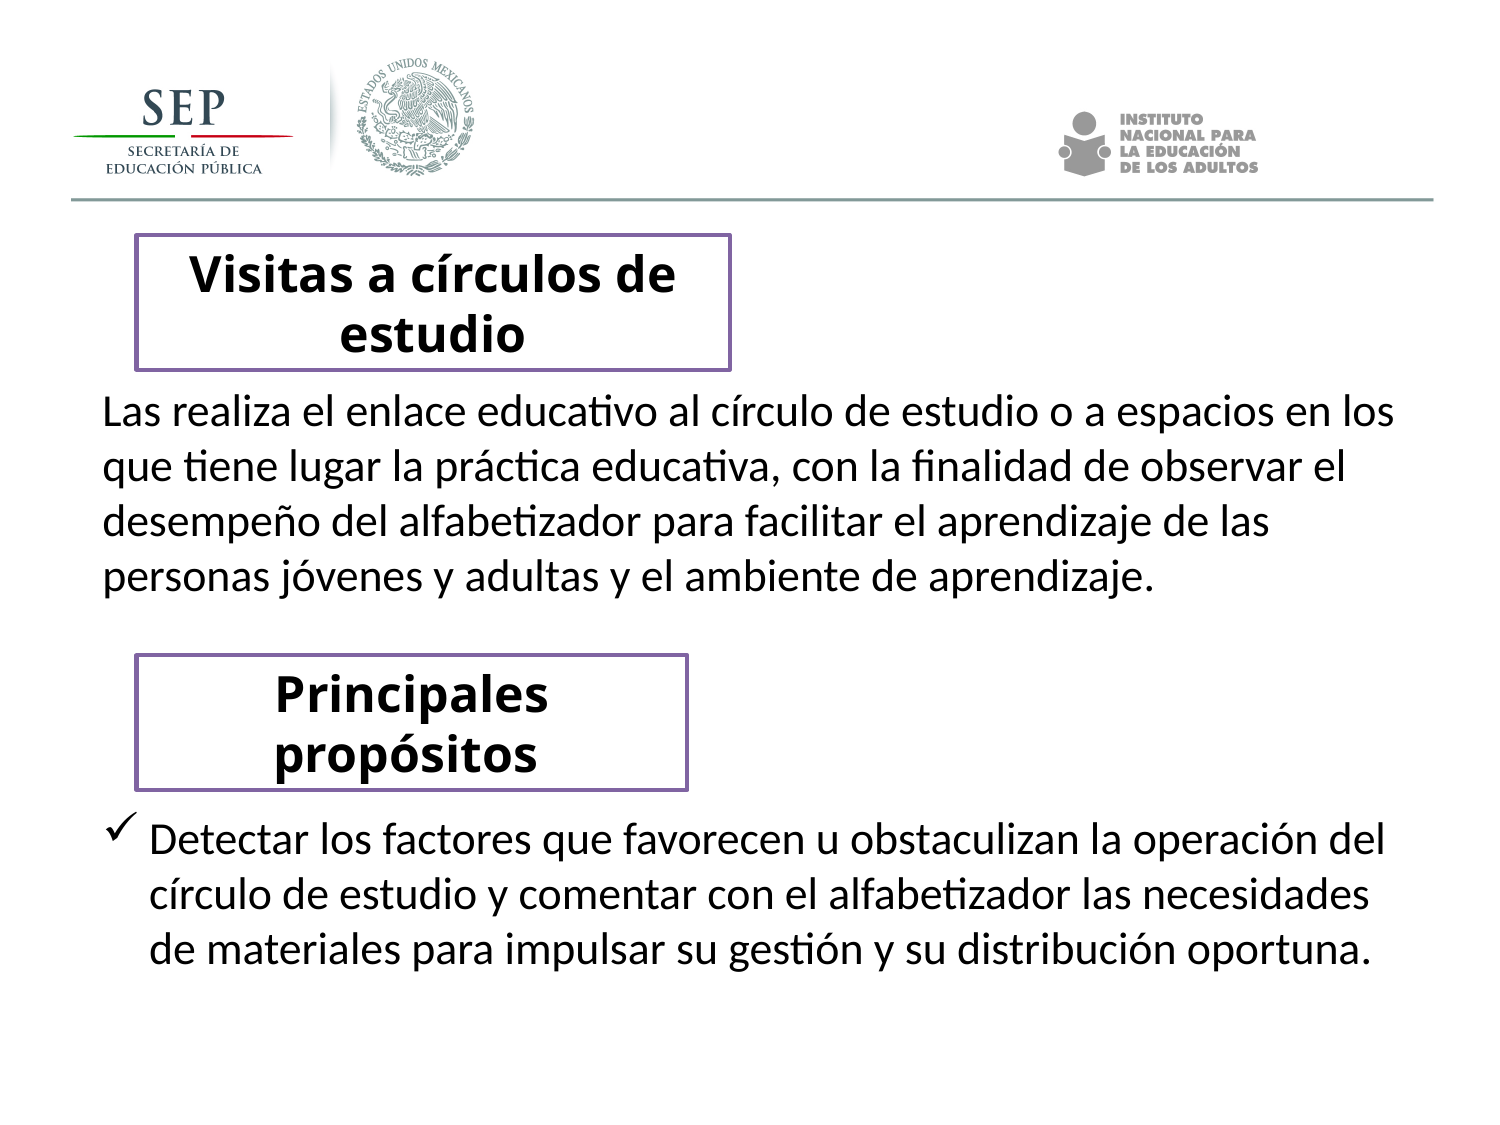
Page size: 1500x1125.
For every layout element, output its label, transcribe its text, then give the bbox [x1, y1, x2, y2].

picture [71, 0, 1494, 1125]
text_box Principales propósitos [134, 653, 689, 792]
text_box Las realiza el enlace educativo al círculo de estudio o a espacios en los que tiene lugar la práctica educativa, con la finalidad de observar el desempeño del alfabetizador para facilitar el aprendizaje de las personas jóvenes y adultas y el ambiente de aprendizaje. [85, 371, 1438, 610]
text_box Visitas a círculos de estudio [134, 233, 732, 371]
text_box Detectar los factores que favorecen u obstaculizan la operación del círculo de estudio y comentar con el alfabetizador las necesidades de materiales para impulsar su gestión y su distribución oportuna. [85, 800, 1438, 983]
